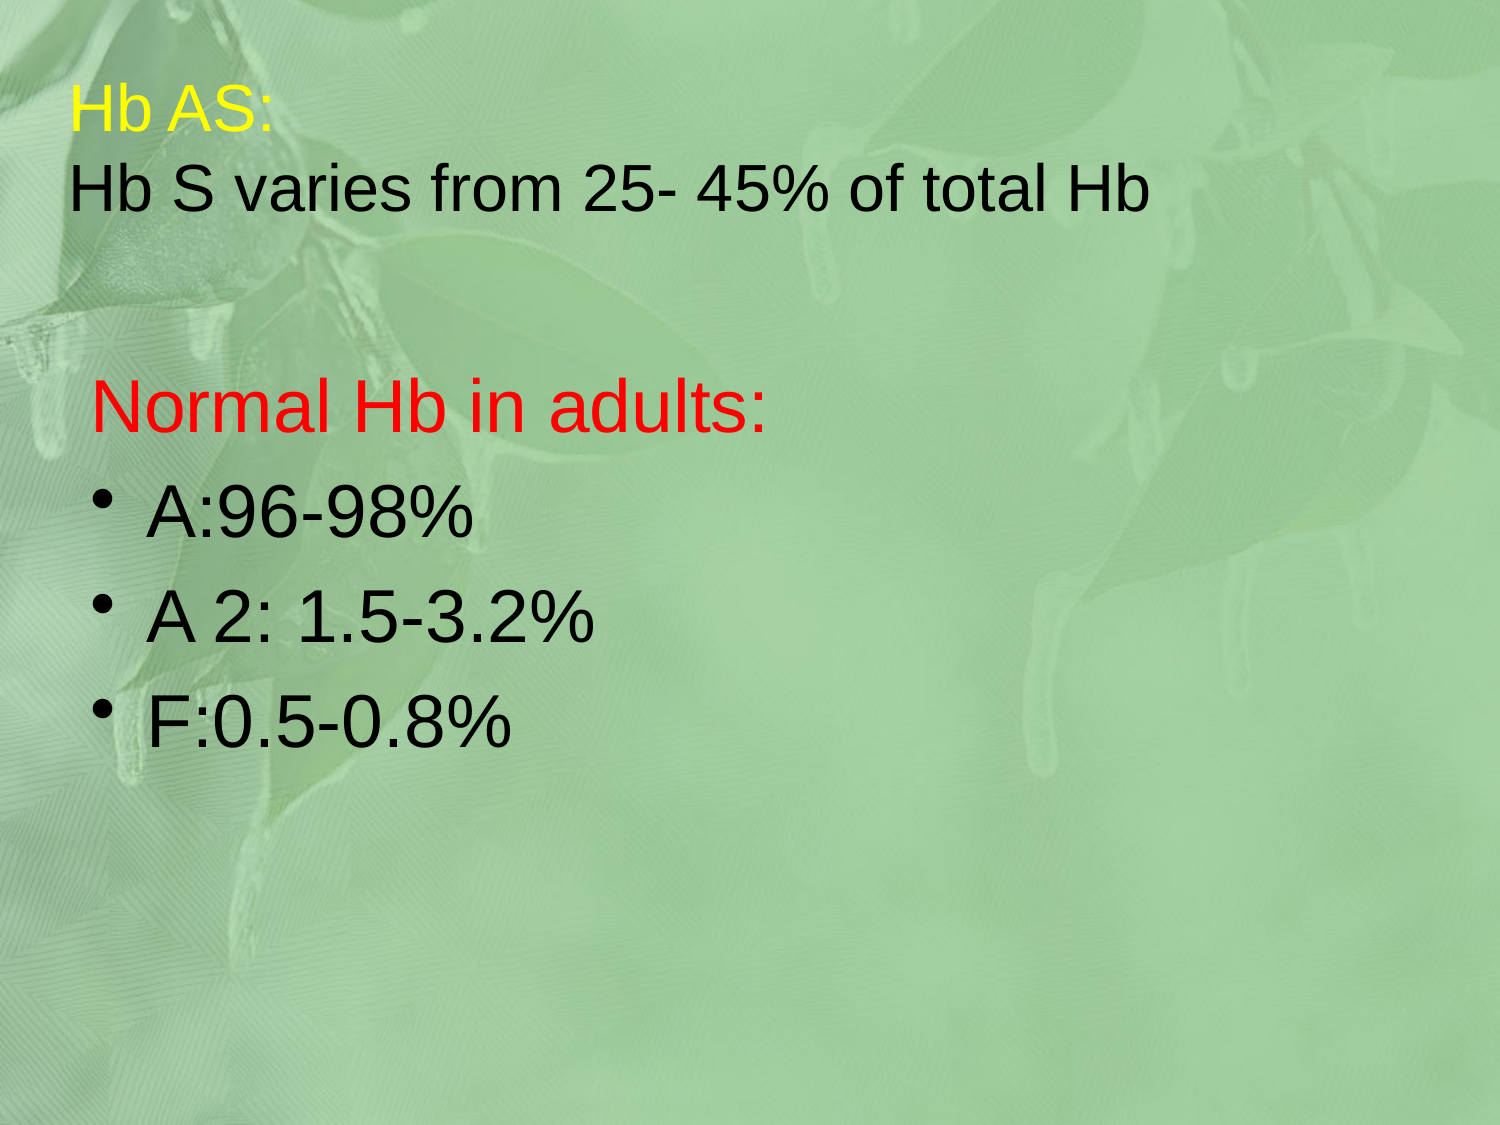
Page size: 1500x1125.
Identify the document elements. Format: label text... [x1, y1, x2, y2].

picture [0, 0, 1500, 1125]
list Normal Hb in adults: A:96-98% A 2: 1.5-3.2% F:0.5-0.8% [74, 349, 1426, 863]
title Hb AS: Hb S varies from 25- 45% of total Hb [52, 44, 1480, 233]
